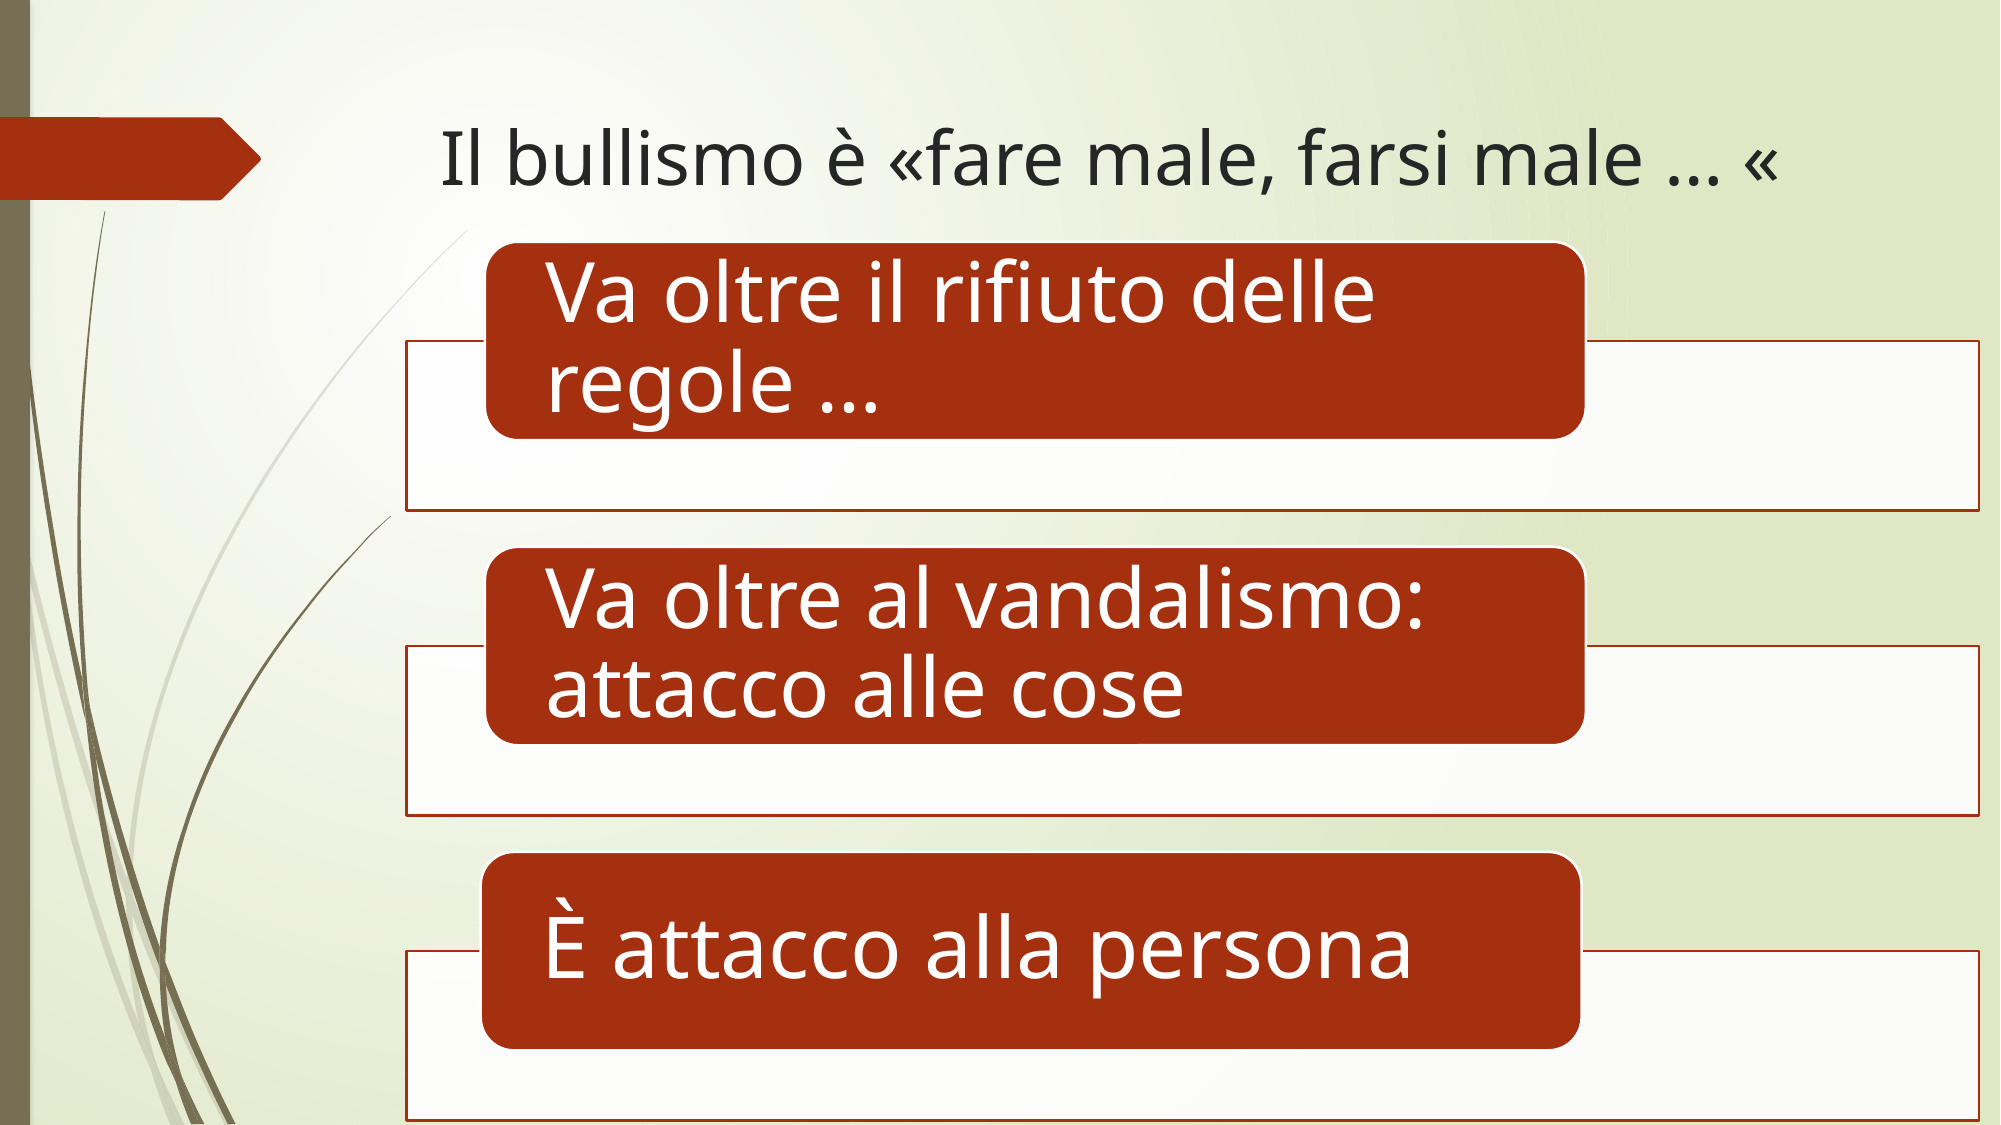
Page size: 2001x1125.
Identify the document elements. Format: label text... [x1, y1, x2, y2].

title Il bullismo è «fare male, farsi male … « [425, 102, 1888, 237]
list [405, 237, 1980, 1125]
